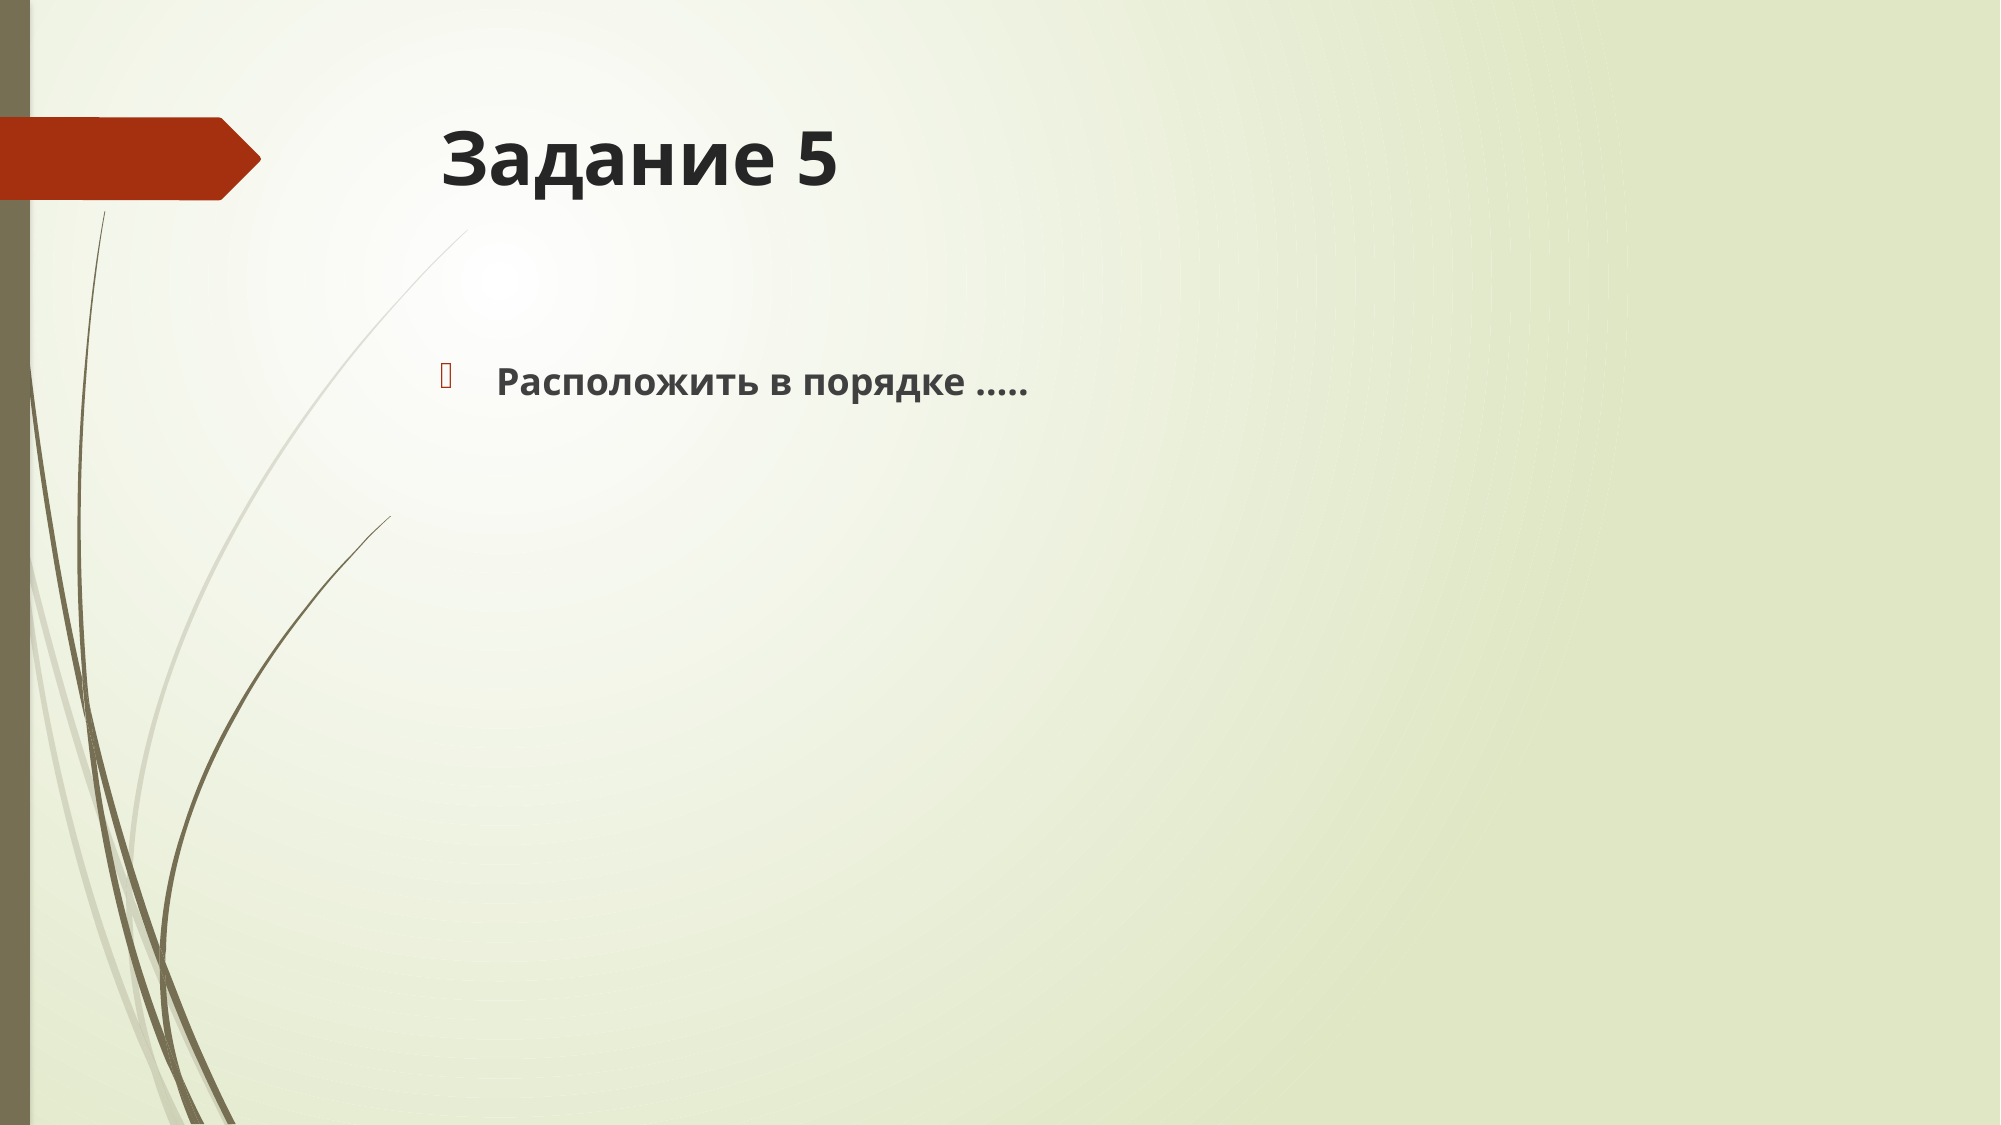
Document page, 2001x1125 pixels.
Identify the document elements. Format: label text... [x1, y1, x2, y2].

title Задание 5 [425, 102, 1888, 313]
list Расположить в порядке ….. [424, 350, 1888, 970]
